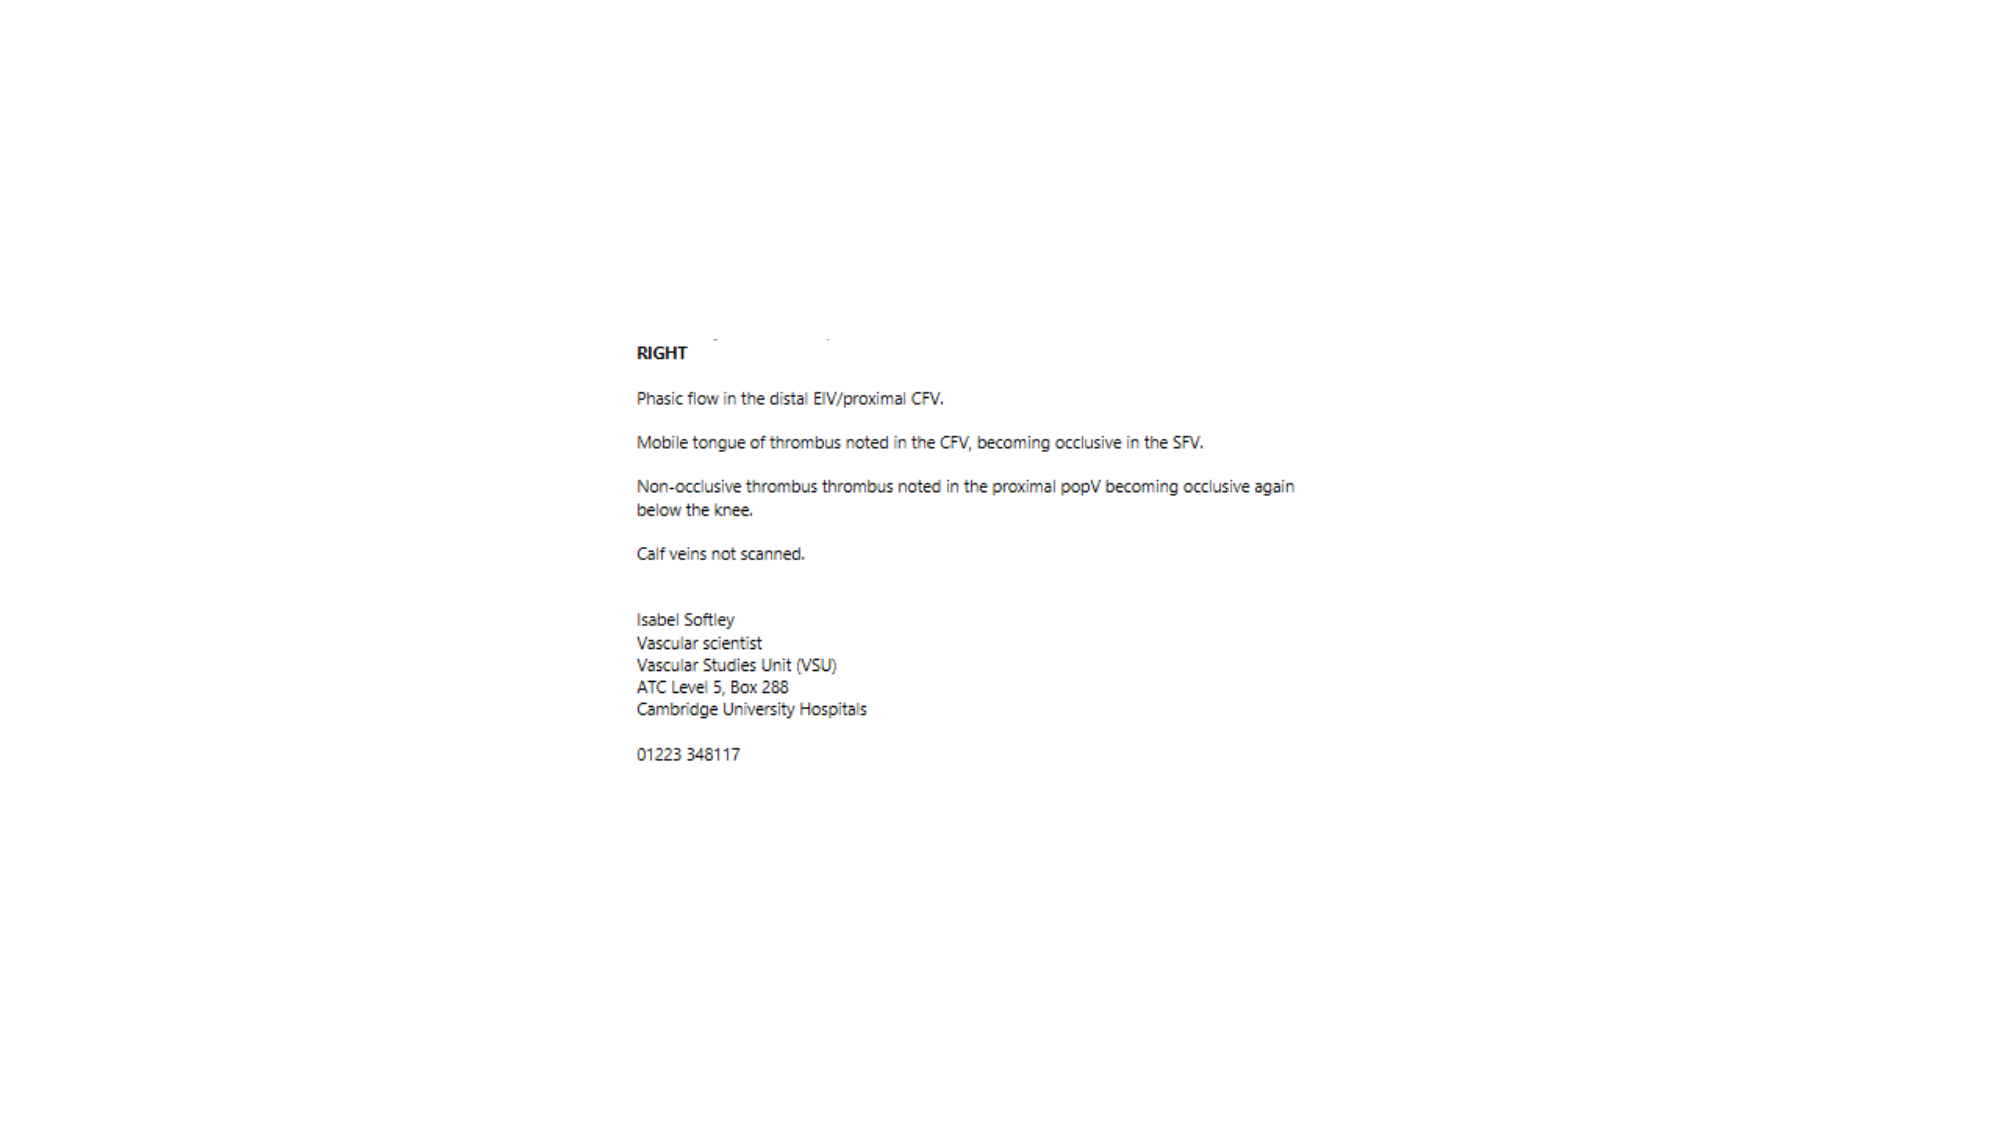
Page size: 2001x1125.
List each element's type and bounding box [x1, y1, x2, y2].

picture [624, 339, 1376, 786]
